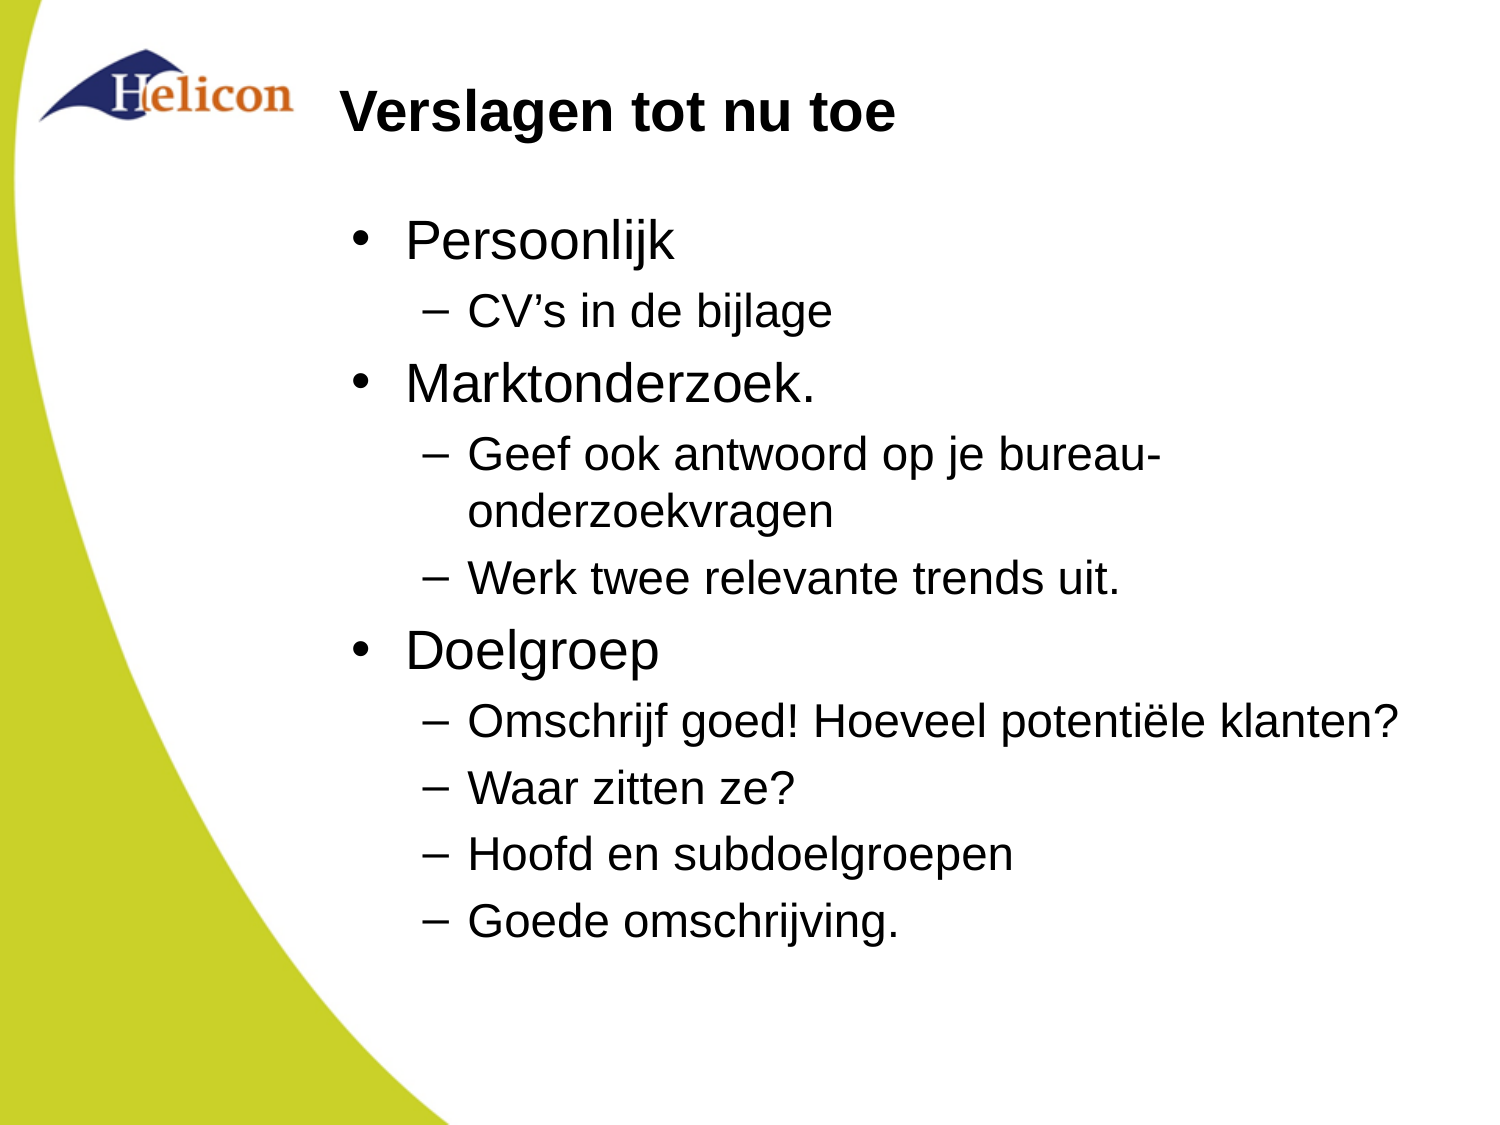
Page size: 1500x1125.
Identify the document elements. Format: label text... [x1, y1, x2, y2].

picture [0, 0, 1500, 1125]
list Persoonlijk CV’s in de bijlage Marktonderzoek. Geef ook antwoord op je bureau-onderzoekvragen Werk twee relevante trends uit. Doelgroep Omschrijf goed! Hoeveel potentiële klanten? Waar zitten ze? Hoofd en subdoelgroepen Goede omschrijving. [336, 196, 1425, 1005]
title Verslagen tot nu toe [324, 54, 1415, 161]
